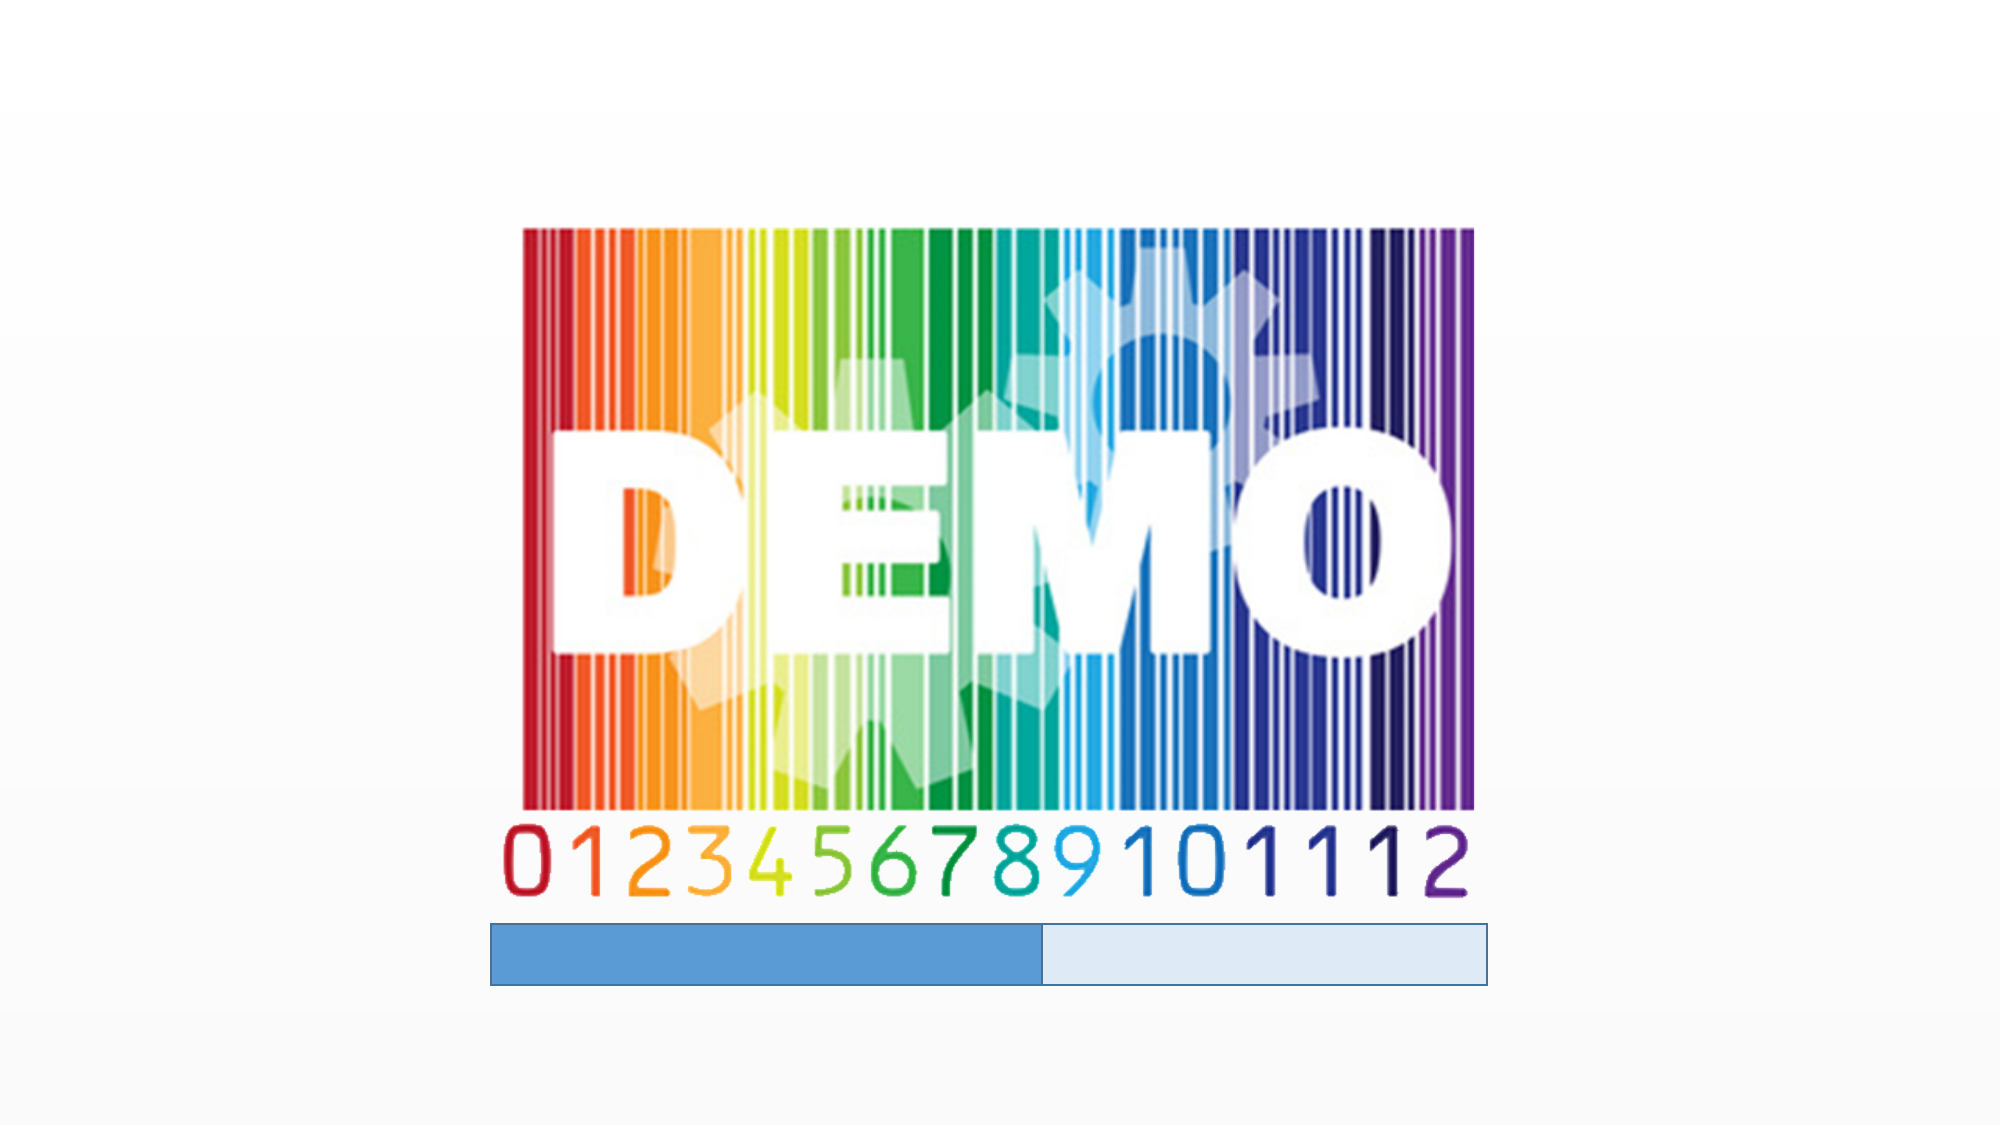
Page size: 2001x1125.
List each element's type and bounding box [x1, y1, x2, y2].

text_box [490, 923, 1043, 986]
text_box [1043, 923, 1488, 986]
picture [491, 206, 1509, 919]
